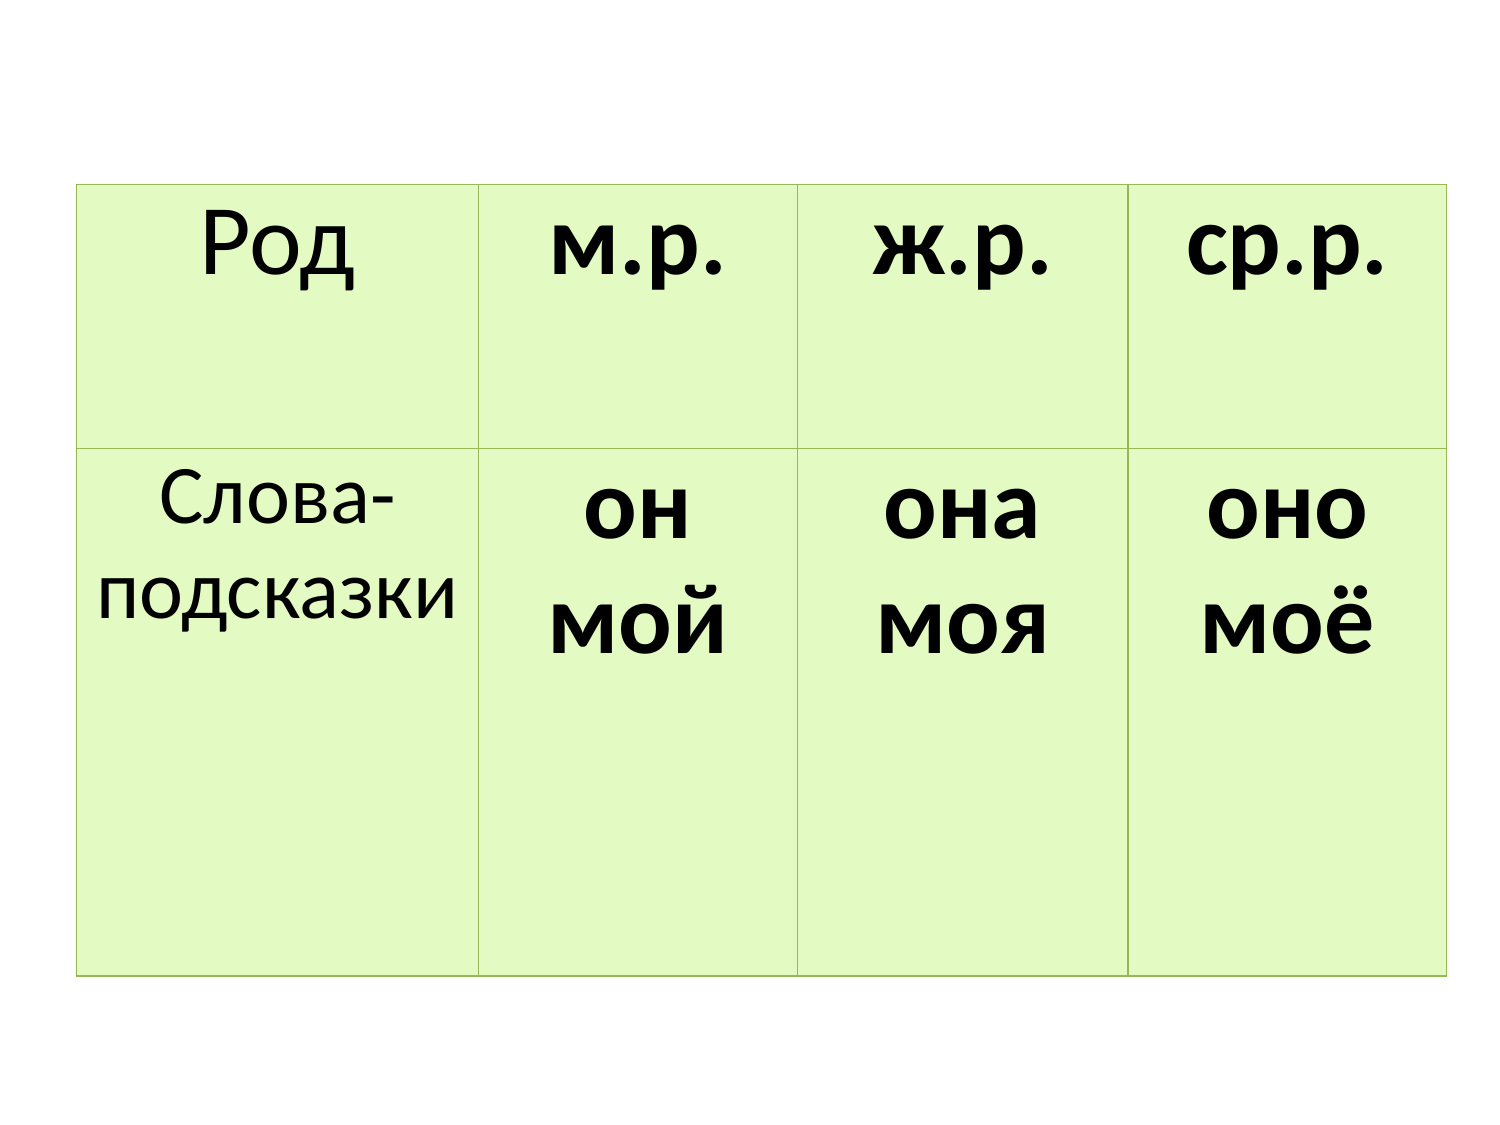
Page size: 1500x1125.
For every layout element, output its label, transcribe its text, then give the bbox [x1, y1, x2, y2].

table_cell оно моё [1129, 449, 1446, 975]
table_header Род [77, 185, 478, 448]
table_header ж.р. [798, 185, 1127, 448]
table_cell Слова-подсказки [77, 449, 478, 975]
table_cell он мой [479, 449, 797, 975]
table_header ср.р. [1129, 185, 1446, 448]
table_cell она моя [798, 449, 1127, 975]
table_header м.р. [479, 185, 797, 448]
